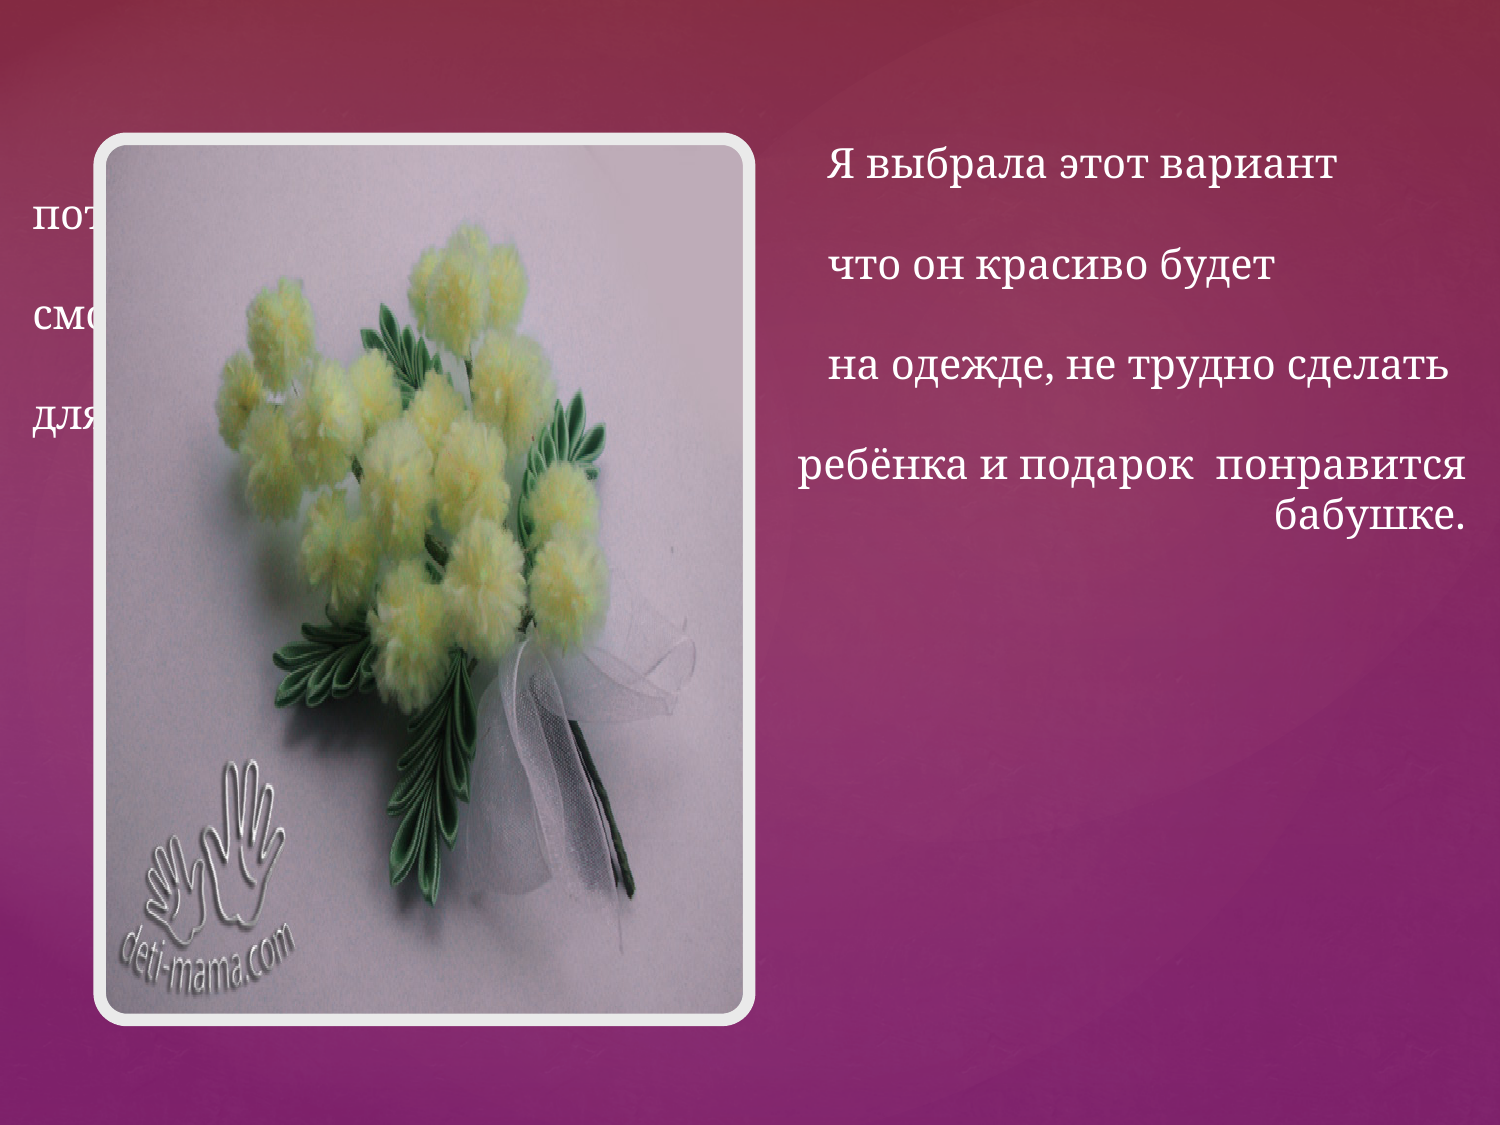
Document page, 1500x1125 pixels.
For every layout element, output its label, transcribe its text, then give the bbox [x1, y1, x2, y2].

text_box Я выбрала этот вариант потому что он красиво будет смотреться на одежде, не трудно сделать для ребёнка и подарок понравится бабушке. [17, 79, 1481, 545]
picture [99, 138, 750, 1021]
